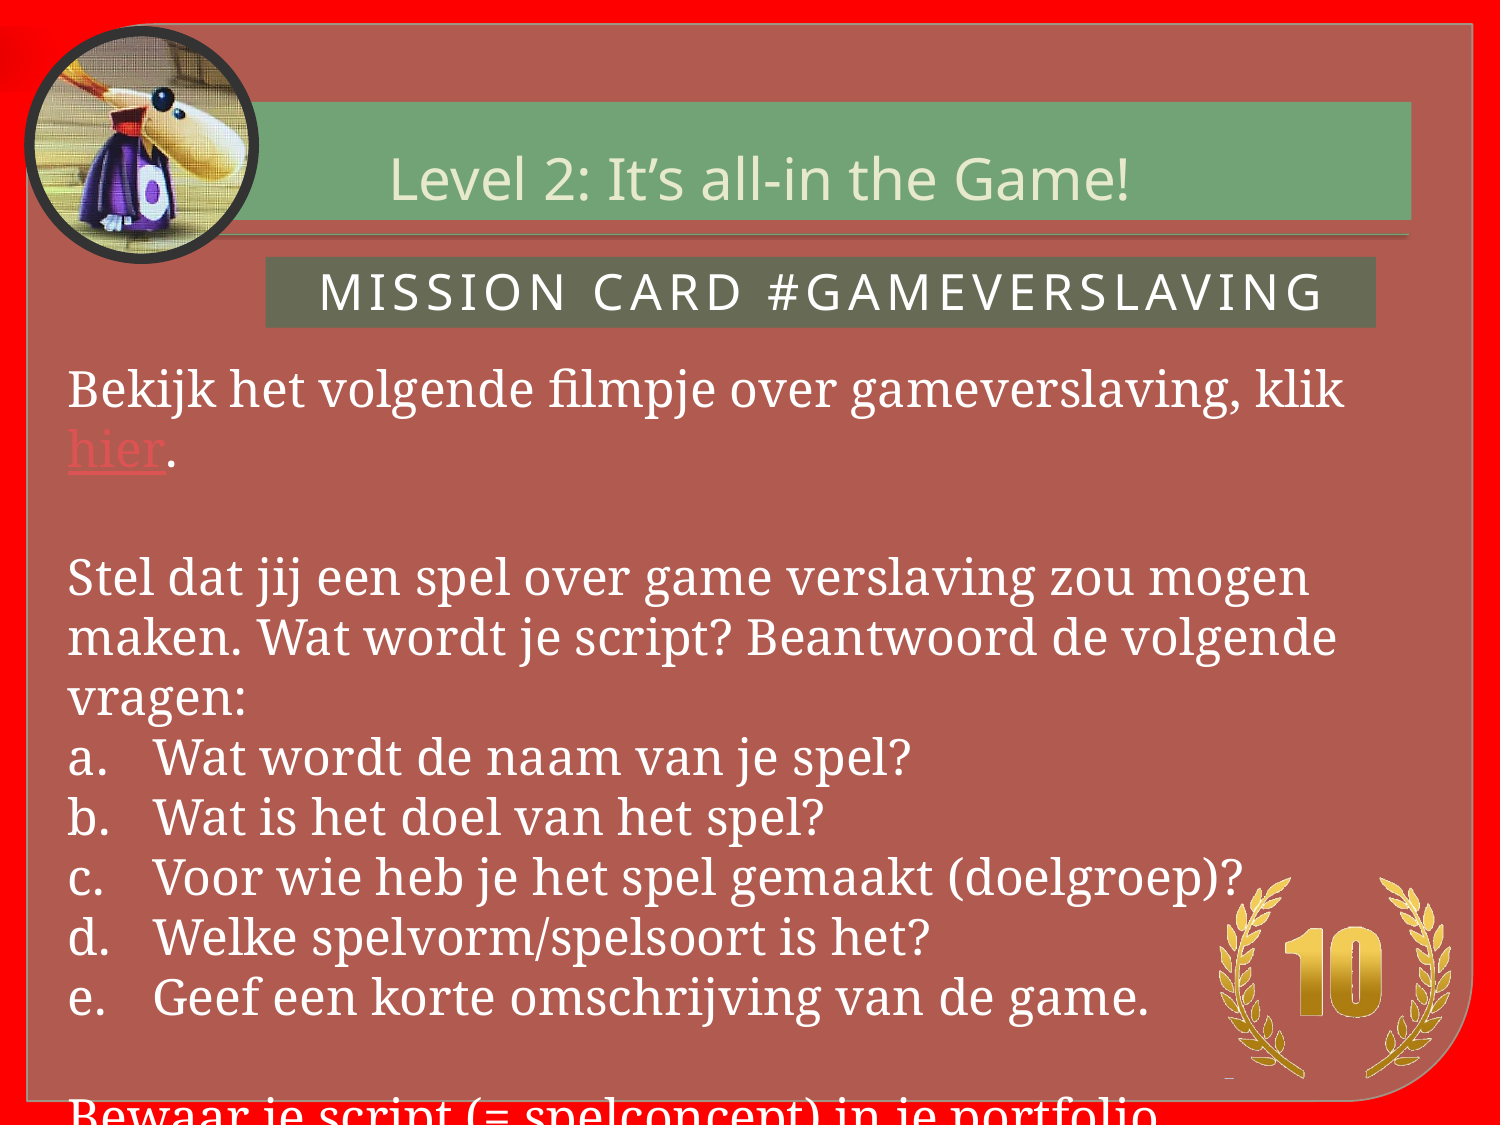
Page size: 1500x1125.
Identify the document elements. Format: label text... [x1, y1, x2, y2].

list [29, 31, 255, 260]
text_box Bekijk het volgende filmpje over gameverslaving, klik hier. Stel dat jij een spel over game verslaving zou mogen maken. Wat wordt je script? Beantwoord de volgende vragen: Wat wordt de naam van je spel? Wat is het doel van het spel? Voor wie heb je het spel gemaakt (doelgroep)? Welke spelvorm/spelsoort is het? Geef een korte omschrijving van de game. Bewaar je script (= spelconcept) in je portfolio. [53, 349, 1471, 1125]
title Level 2: It’s all-in the Game! [260, 101, 1412, 220]
picture [1216, 869, 1453, 1079]
text_box Mission card #gameverslaving [265, 256, 1376, 328]
